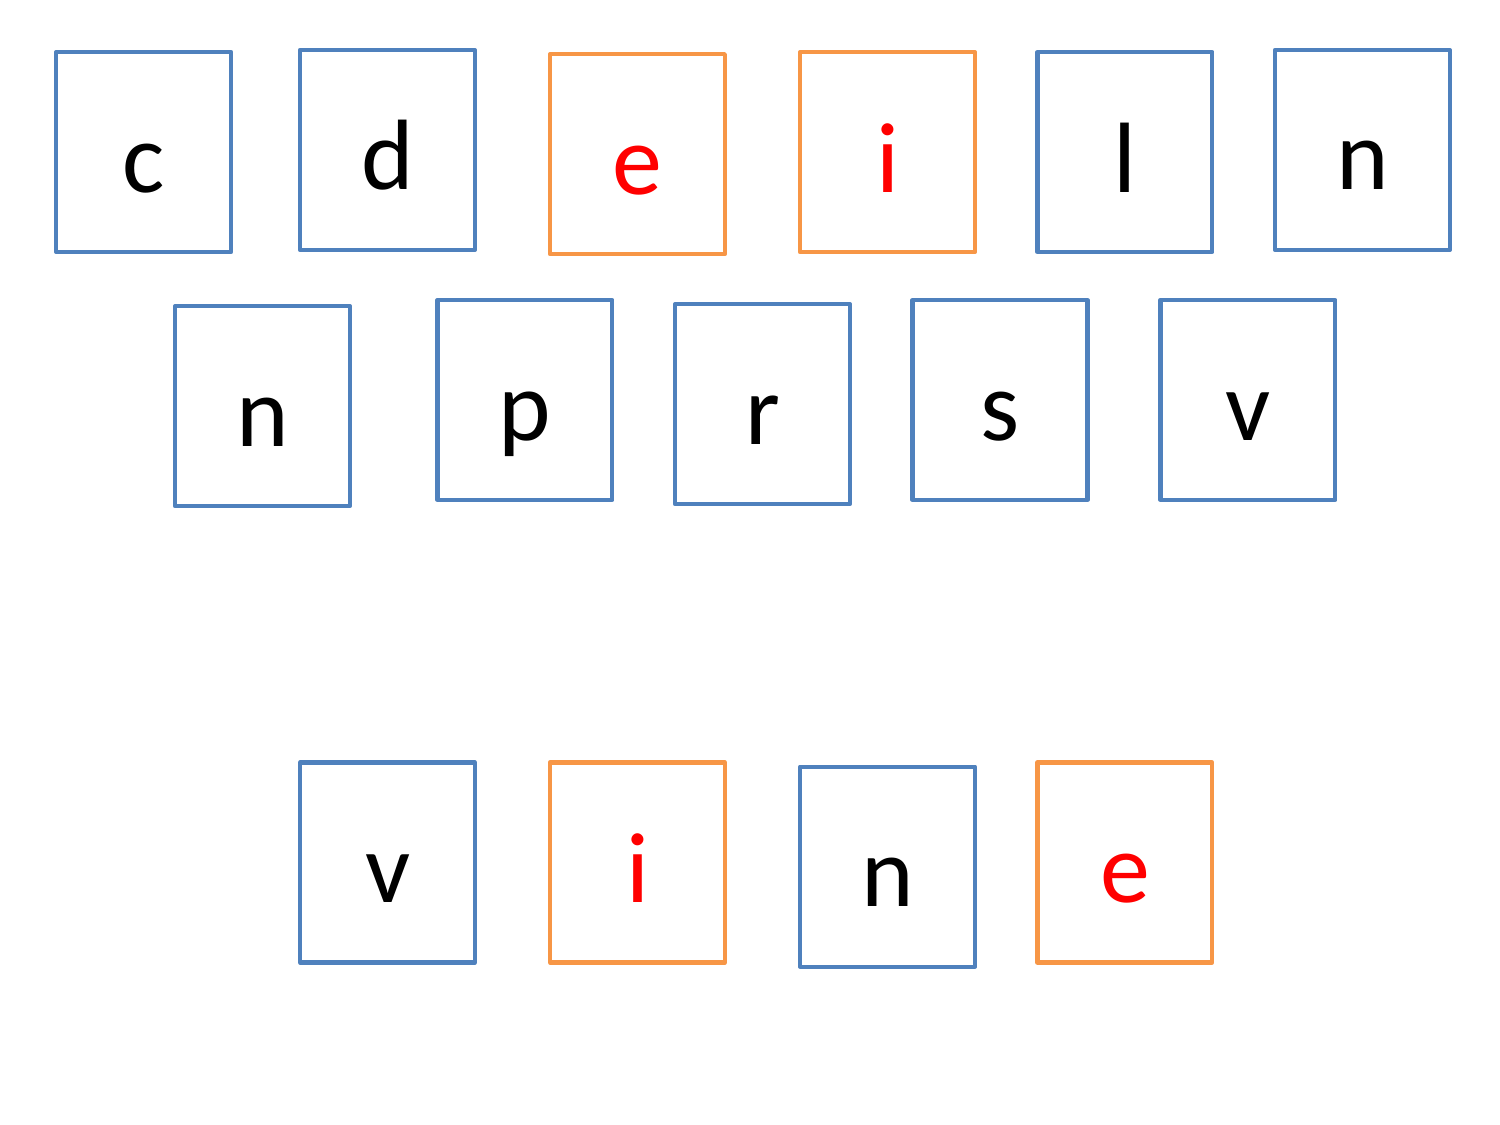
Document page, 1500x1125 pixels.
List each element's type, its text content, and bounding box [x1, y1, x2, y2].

text_box r [673, 302, 852, 506]
text_box v [1158, 298, 1337, 502]
text_box l [1035, 50, 1214, 254]
text_box c [54, 50, 233, 254]
text_box s [910, 298, 1090, 502]
text_box n [798, 765, 977, 969]
text_box i [798, 50, 977, 254]
text_box n [1273, 48, 1452, 252]
text_box v [298, 760, 477, 965]
text_box e [548, 52, 727, 256]
text_box i [548, 760, 727, 965]
text_box p [435, 298, 614, 502]
text_box e [1035, 760, 1214, 965]
text_box d [298, 48, 477, 252]
text_box n [173, 304, 352, 508]
